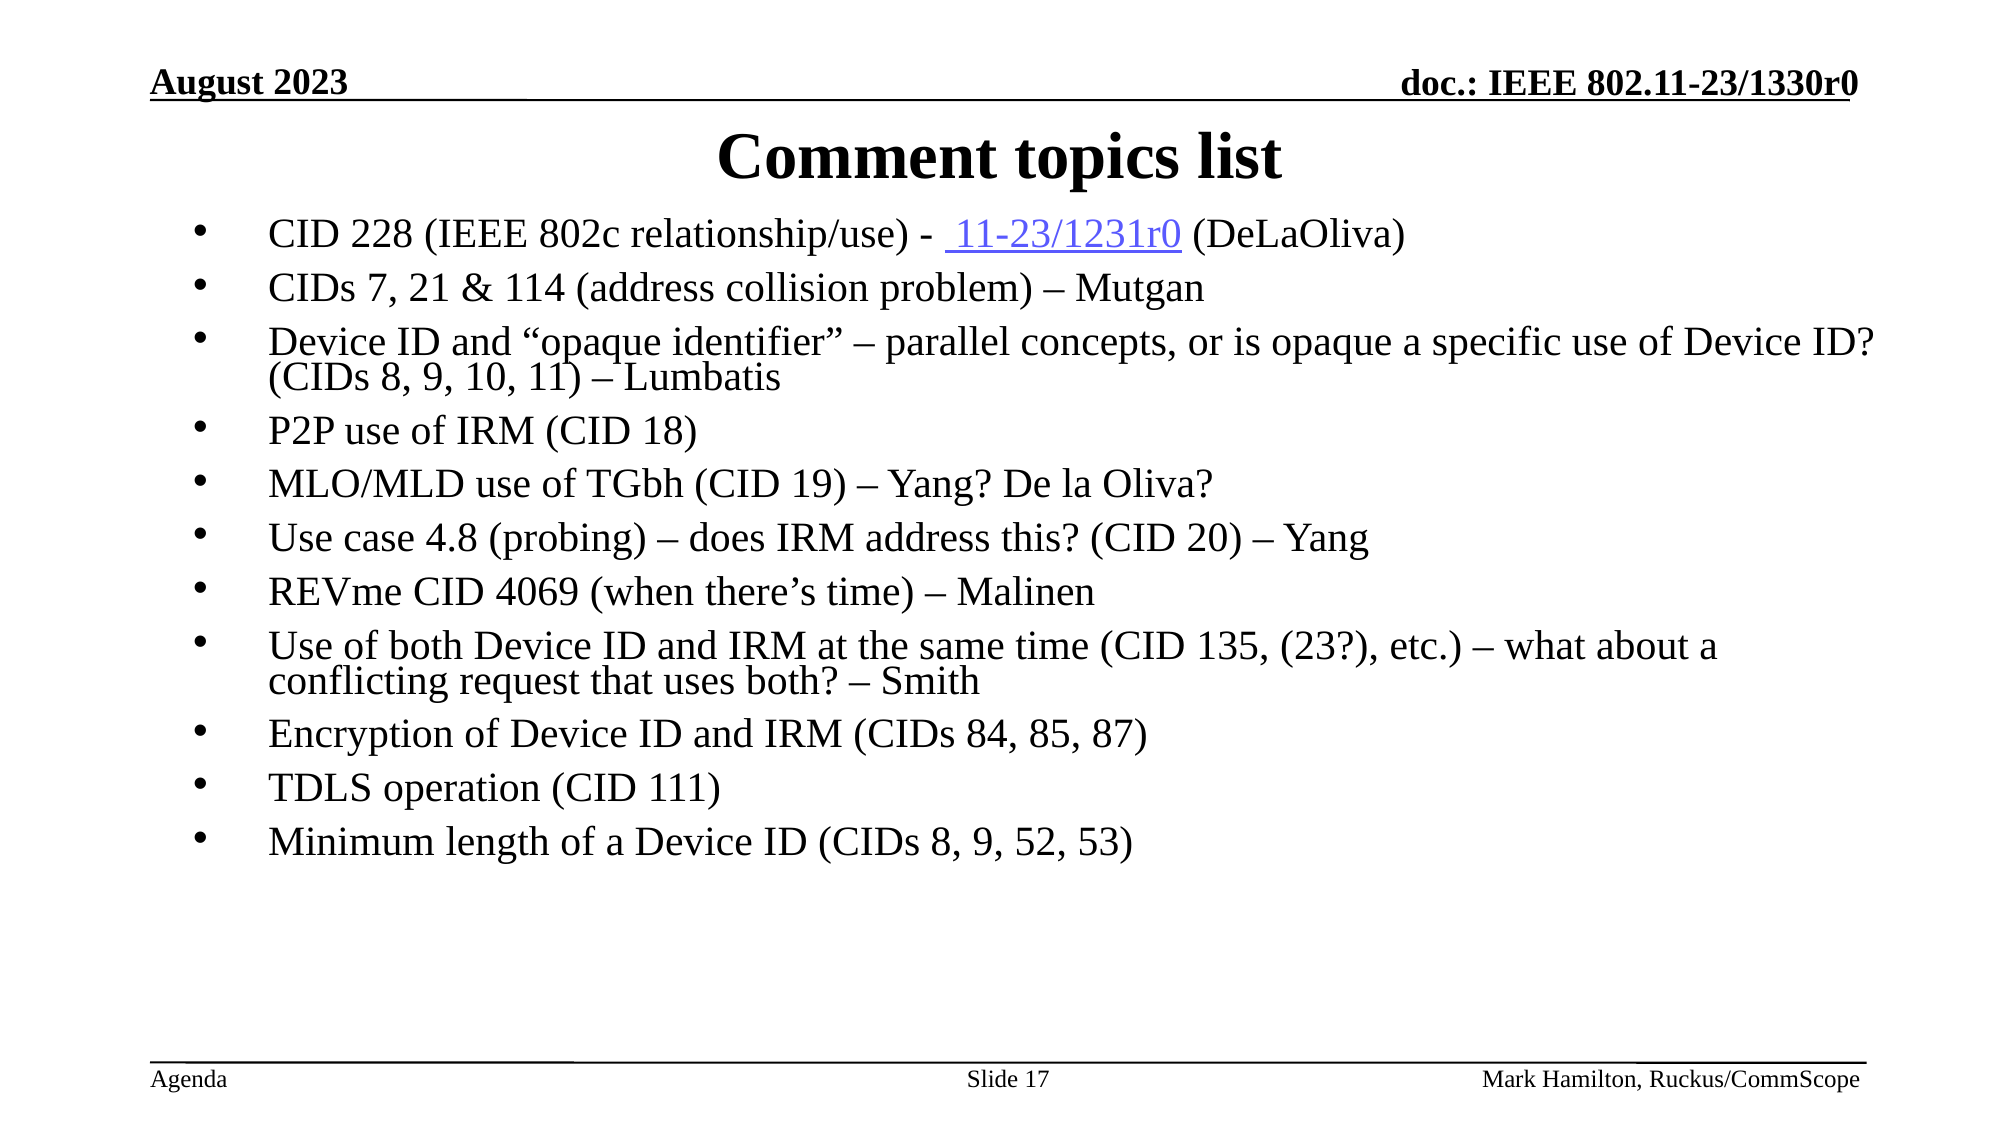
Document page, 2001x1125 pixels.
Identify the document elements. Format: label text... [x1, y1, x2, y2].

title Comment topics list [149, 112, 1850, 191]
list CID 228 (IEEE 802c relationship/use) - 11-23/1231r0 (DeLaOliva) CIDs 7, 21 & 114 (address collision problem) – Mutgan Device ID and “opaque identifier” – parallel concepts, or is opaque a specific use of Device ID? (CIDs 8, 9, 10, 11) – Lumbatis P2P use of IRM (CID 18) MLO/MLD use of TGbh (CID 19) – Yang? De la Oliva? Use case 4.8 (probing) – does IRM address this? (CID 20) – Yang REVme CID 4069 (when there’s time) – Malinen Use of both Device ID and IRM at the same time (CID 135, (23?), etc.) – what about a conflicting request that uses both? – Smith Encryption of Device ID and IRM (CIDs 84, 85, 87) TDLS operation (CID 111) Minimum length of a Device ID (CIDs 8, 9, 52, 53) [112, 212, 1926, 1063]
slide_number Slide 17 [950, 1061, 1067, 1123]
